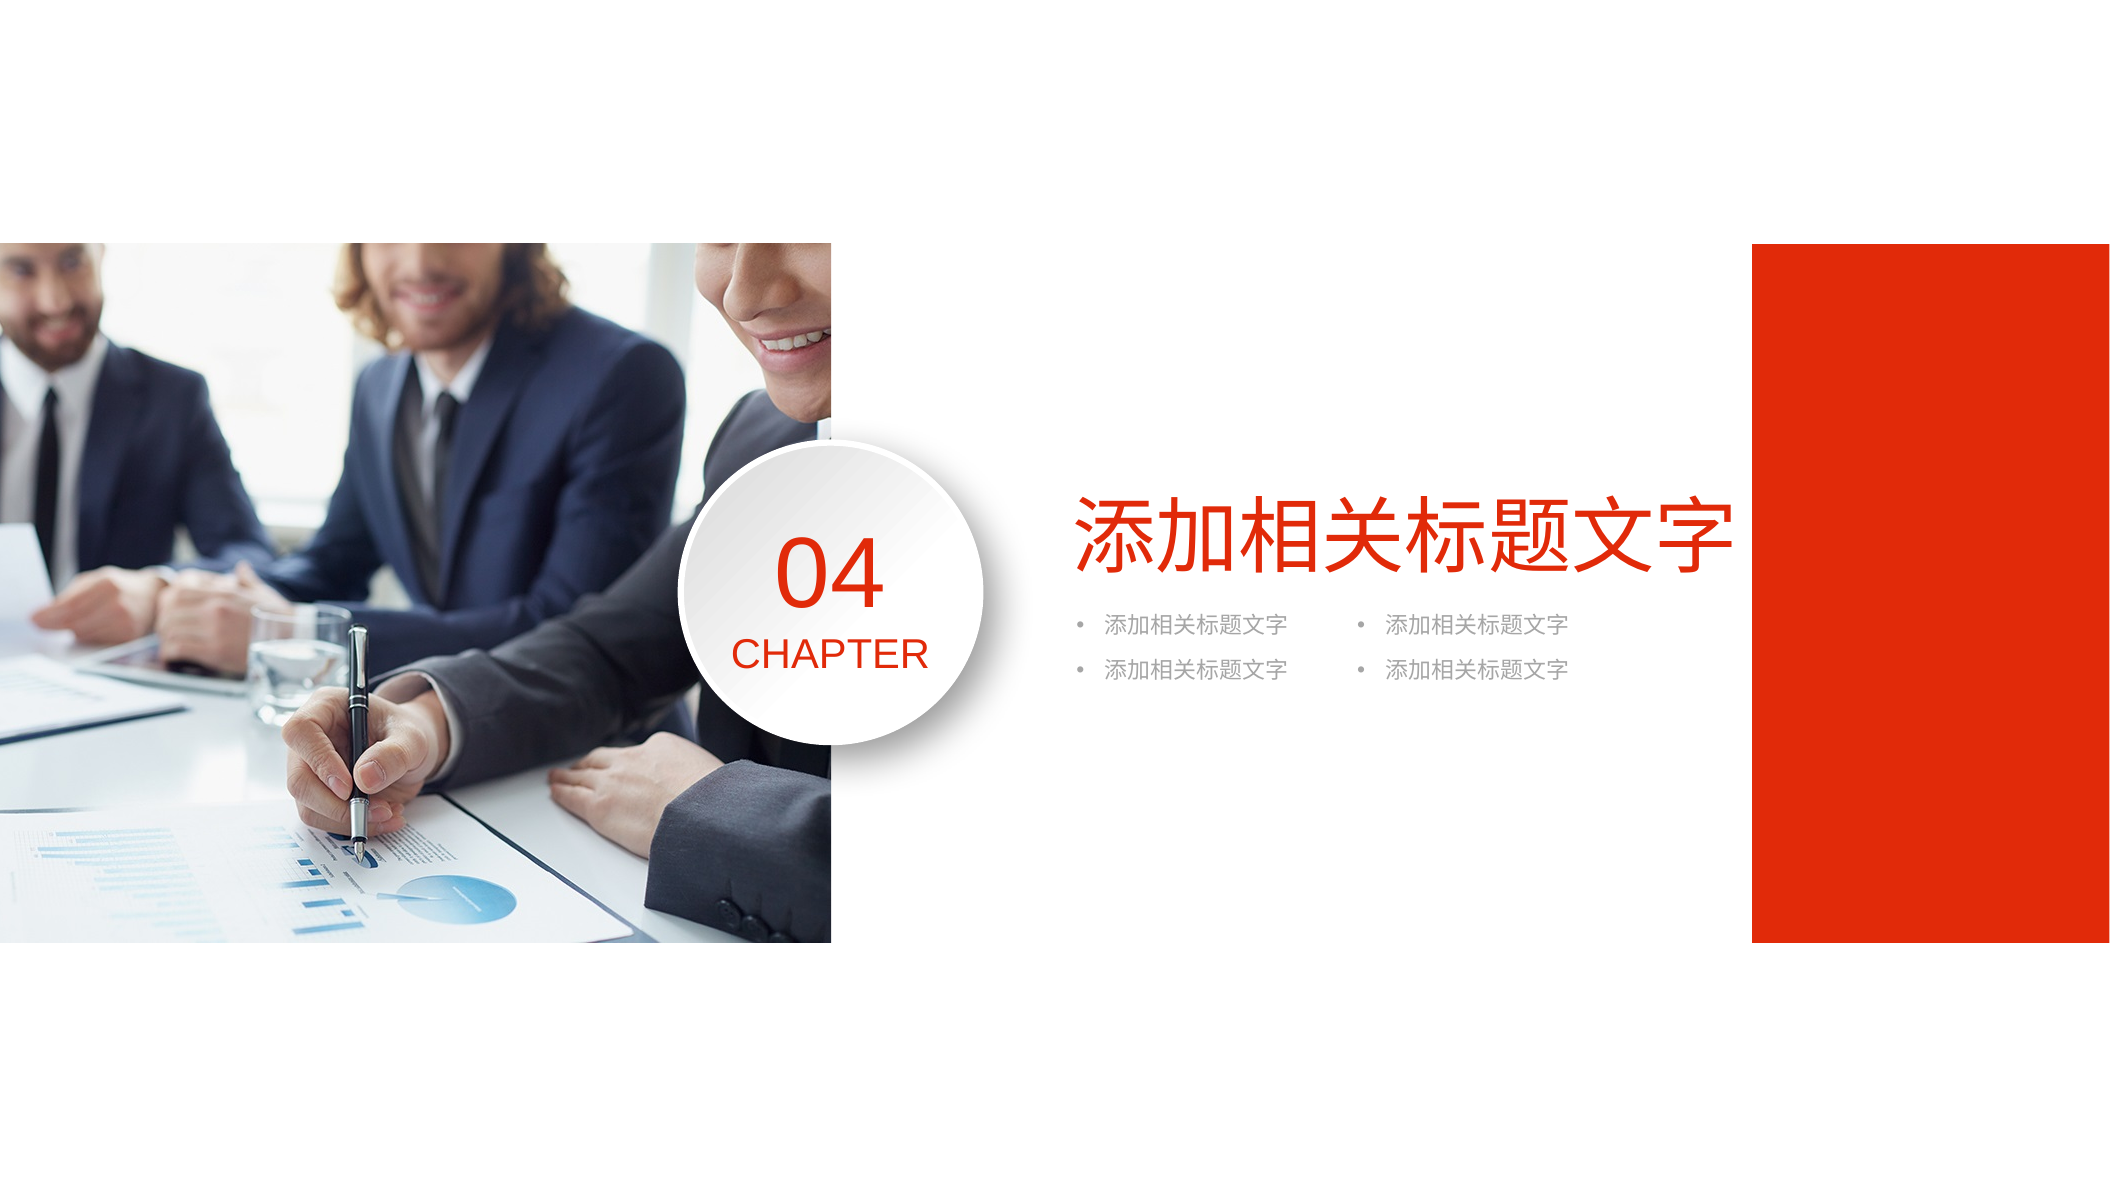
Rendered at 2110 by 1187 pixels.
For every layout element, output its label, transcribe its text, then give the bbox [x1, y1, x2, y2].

text_box 添加相关标题文字 [1342, 603, 1585, 646]
text_box [0, 243, 832, 943]
text_box 添加相关标题文字 [1061, 648, 1304, 691]
text_box 添加相关标题文字 [1342, 648, 1585, 691]
text_box [679, 441, 982, 744]
text_box [1751, 243, 2110, 943]
text_box 04 CHAPTER [706, 507, 955, 678]
text_box 添加相关标题文字 [1061, 603, 1304, 646]
text_box 添加相关标题文字 [1072, 483, 1752, 584]
